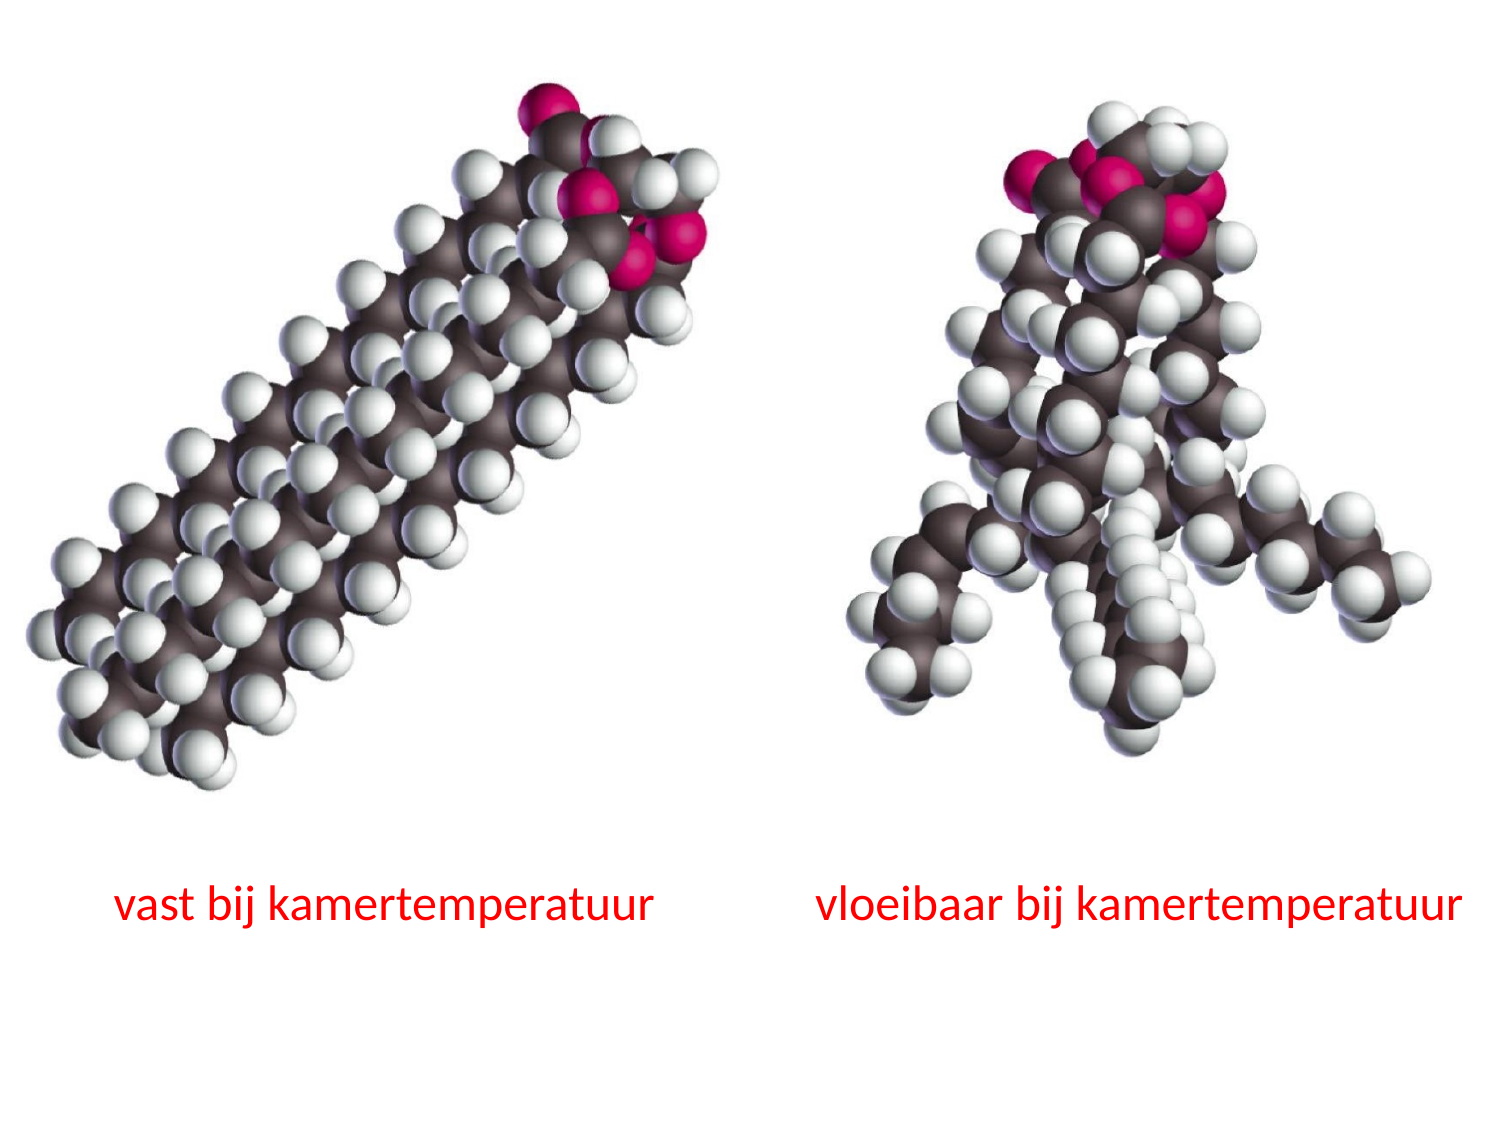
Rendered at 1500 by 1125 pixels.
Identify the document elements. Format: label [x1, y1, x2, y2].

text_box [98, 862, 1482, 939]
picture [807, 80, 1434, 787]
text_box [759, 40, 1483, 824]
picture [20, 42, 743, 825]
